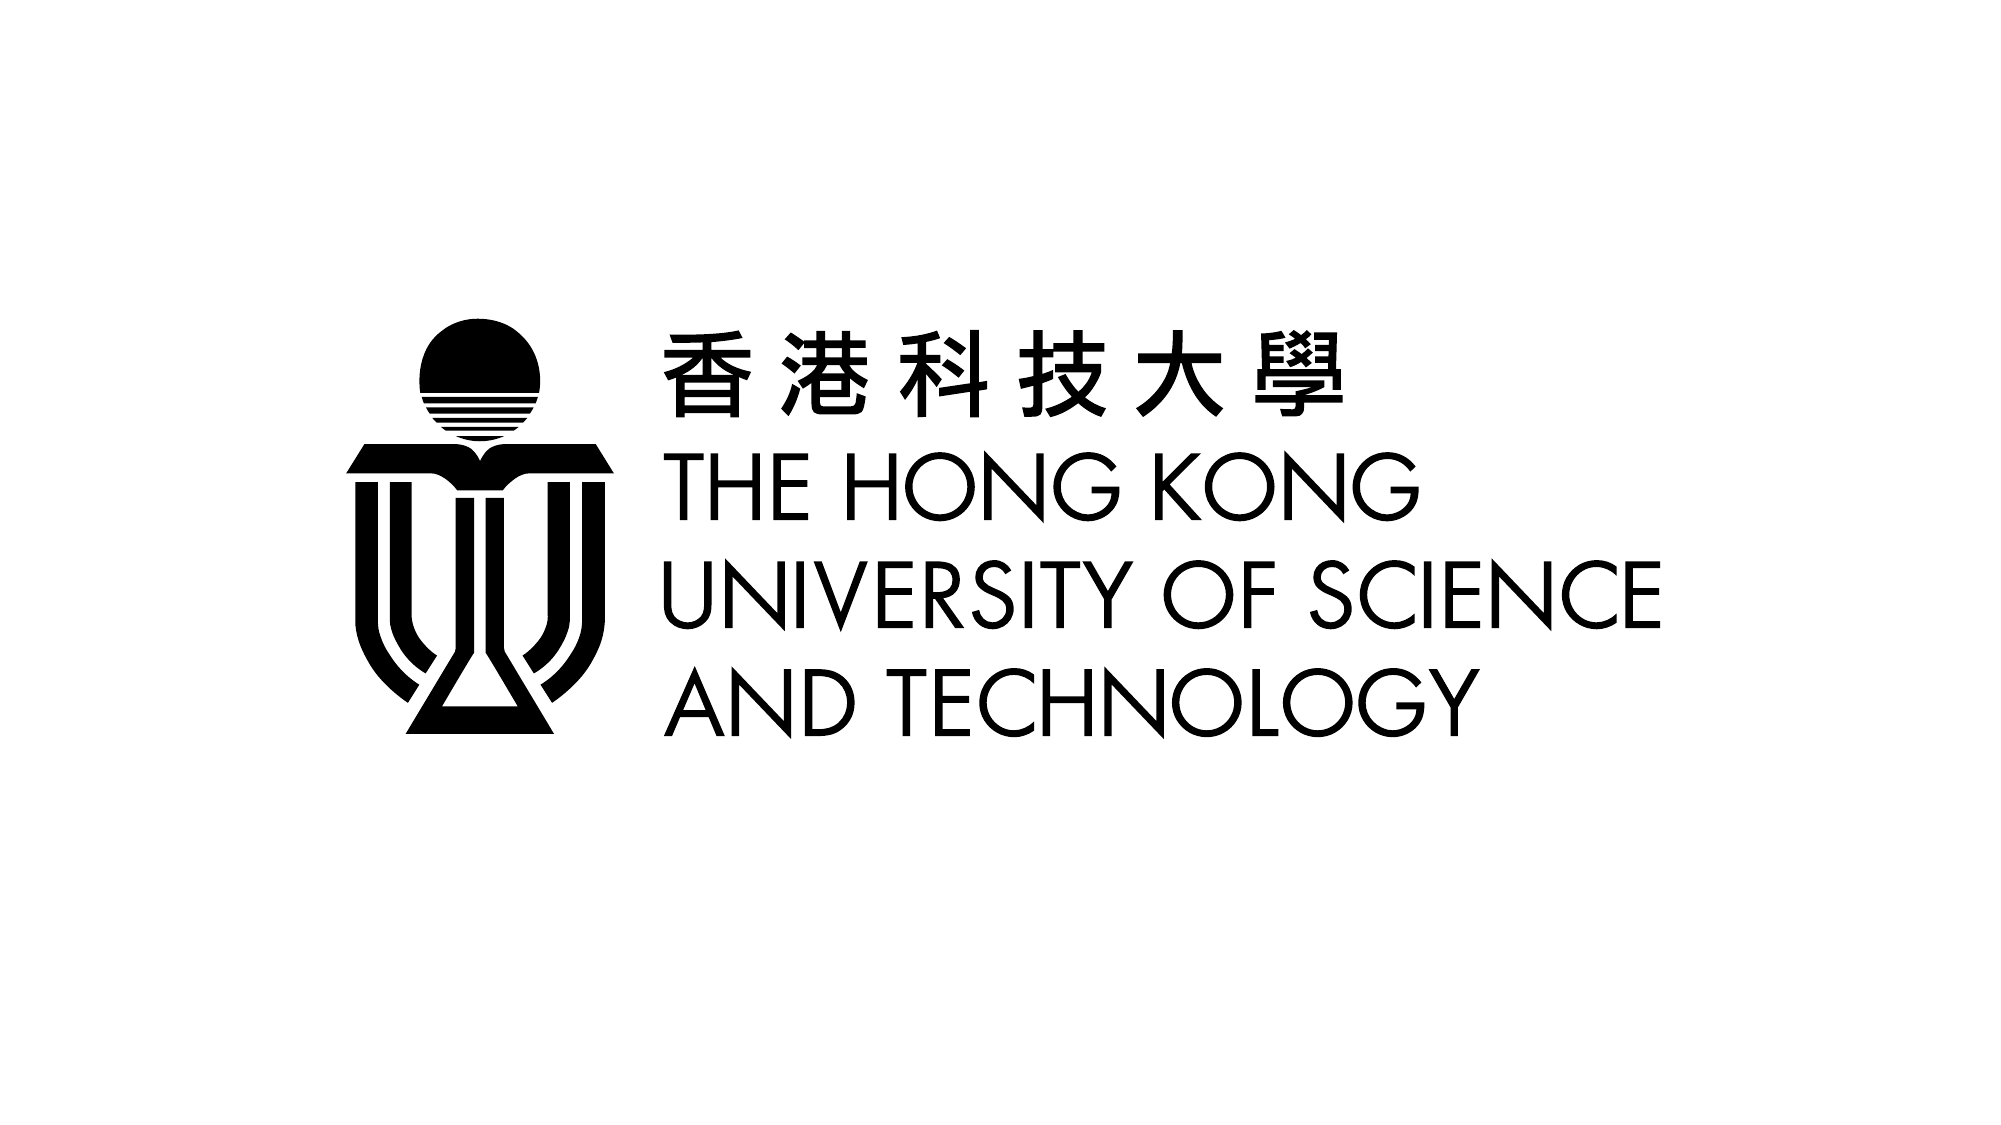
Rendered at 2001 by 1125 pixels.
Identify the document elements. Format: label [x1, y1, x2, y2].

text_box [346, 318, 1661, 740]
